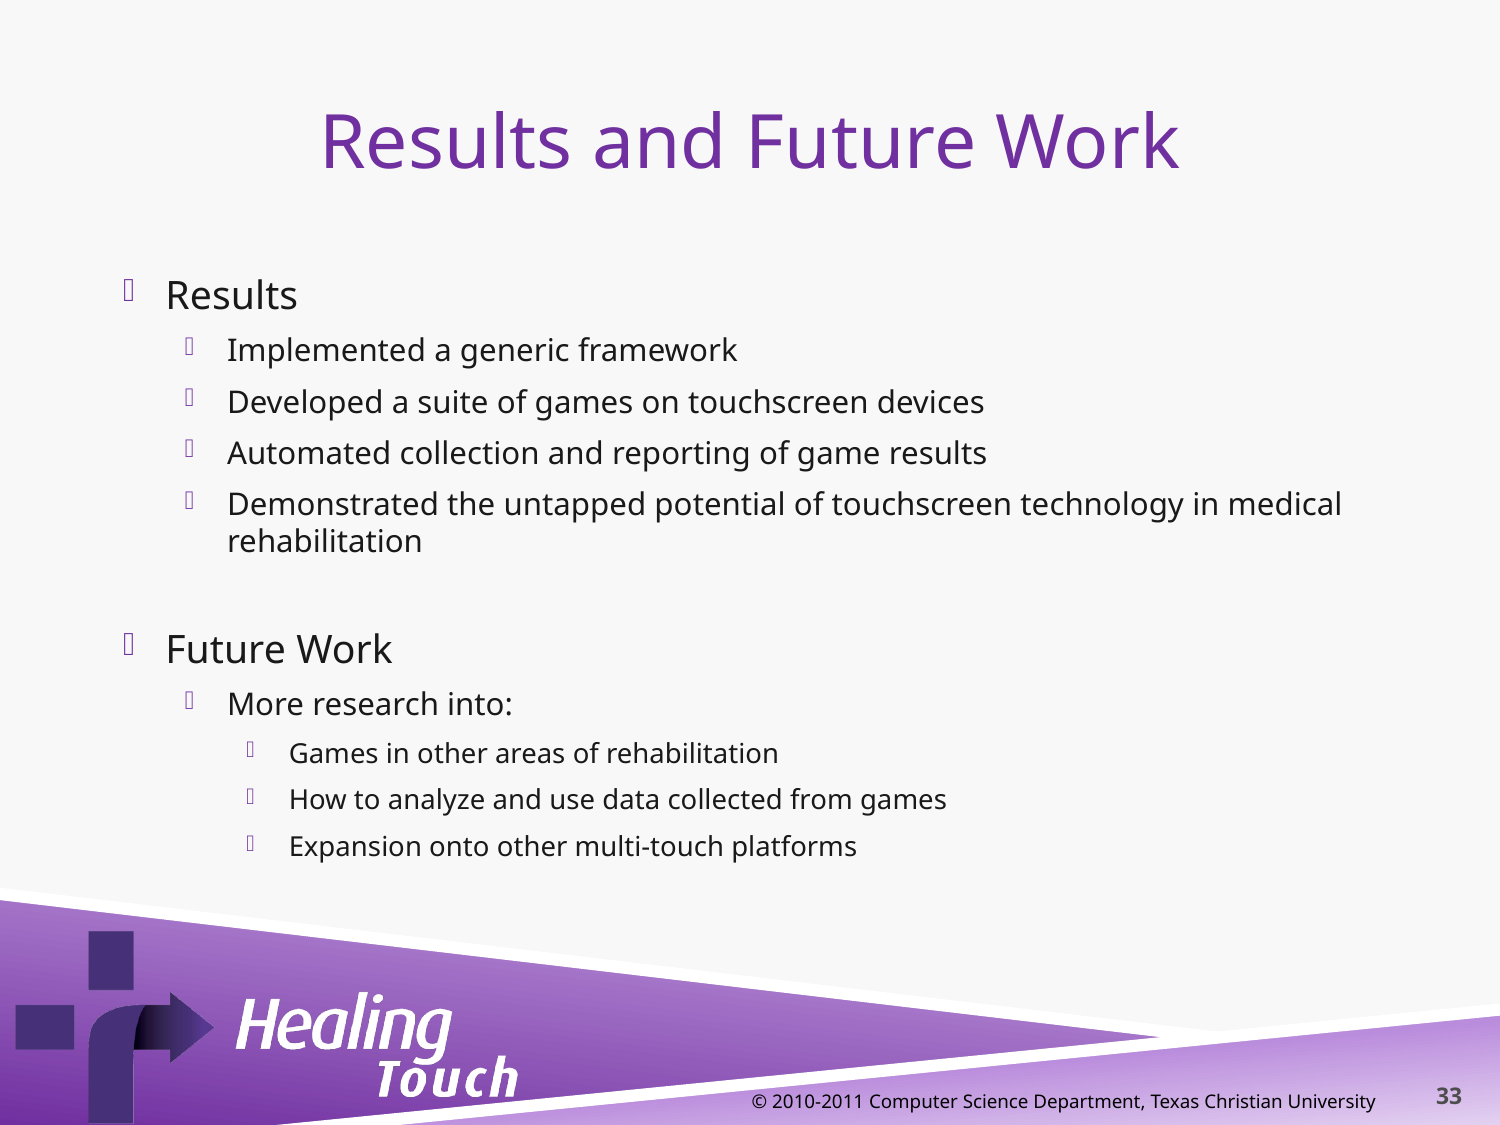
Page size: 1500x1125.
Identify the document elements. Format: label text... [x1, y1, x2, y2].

picture [7, 927, 525, 1125]
slide_number 33 [1387, 1052, 1463, 1113]
list Results Implemented a generic framework Developed a suite of games on touchscreen devices Automated collection and reporting of game results Demonstrated the untapped potential of touchscreen technology in medical rehabilitation Future Work More research into: Games in other areas of rehabilitation How to analyze and use data collected from games Expansion onto other multi-touch platforms [112, 262, 1388, 876]
title Results and Future Work [112, 45, 1388, 233]
slide_number © 2010-2011 Computer Science Department, Texas Christian University [737, 1052, 1375, 1113]
